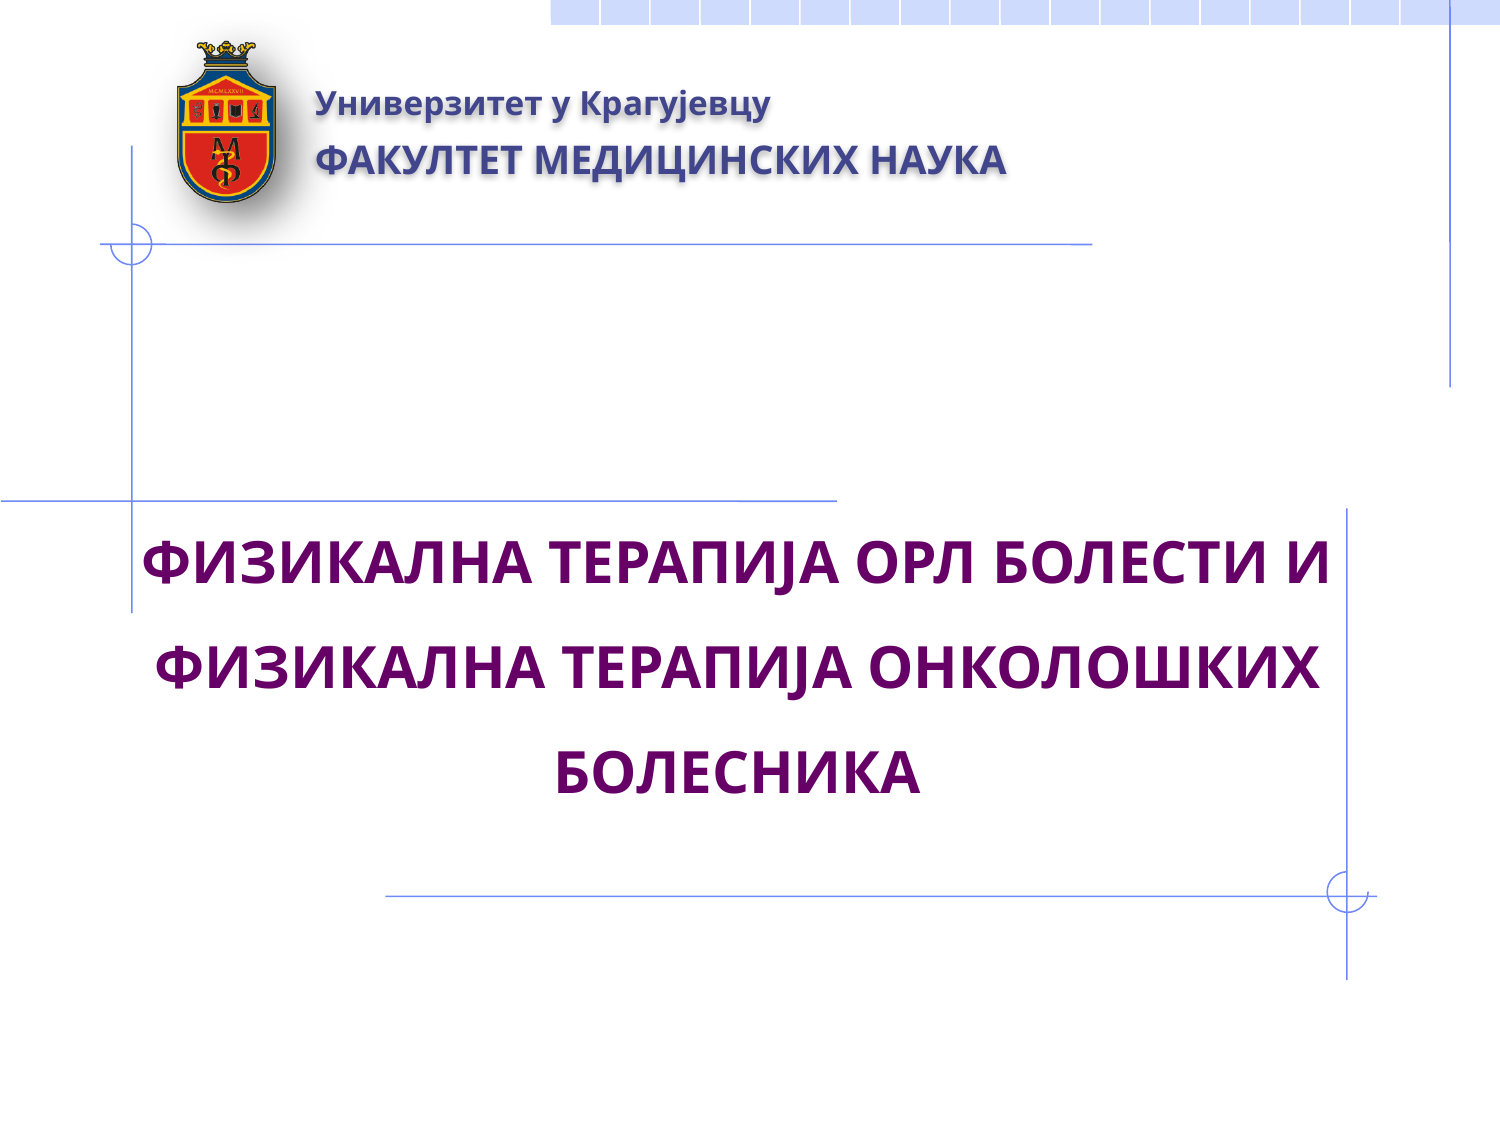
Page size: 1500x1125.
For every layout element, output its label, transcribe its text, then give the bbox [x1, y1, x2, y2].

text_box Универзитет у Крaгујевцу ФАКУЛТЕТ МЕДИЦИНСКИХ НАУКА [304, 74, 1328, 190]
title ФИЗИКАЛНА ТЕРАПИЈА ОРЛ БОЛЕСТИ И ФИЗИКАЛНА ТЕРАПИЈА ОНКОЛОШКИХ БОЛЕСНИКА [99, 624, 1376, 813]
picture [162, 36, 288, 207]
